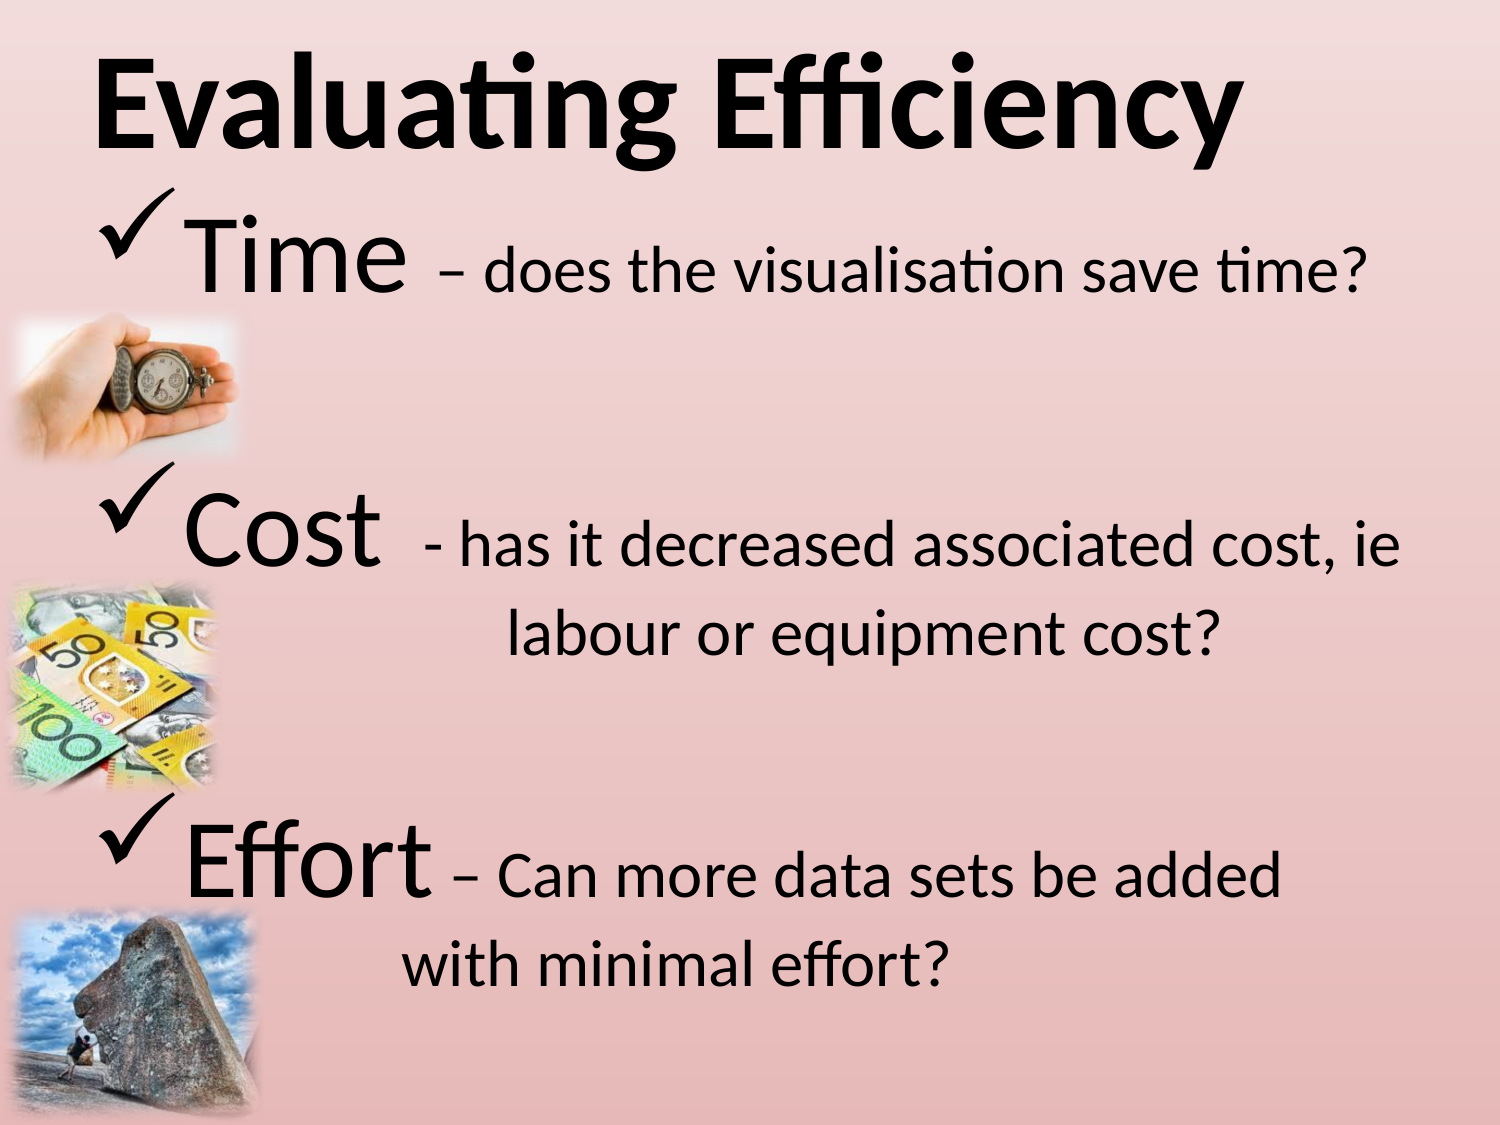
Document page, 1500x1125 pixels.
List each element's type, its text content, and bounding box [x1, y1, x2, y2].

title Evaluating Efficiency [76, 0, 1427, 188]
picture [0, 302, 255, 472]
picture [0, 899, 266, 1125]
list Time – does the visualisation save time? Cost - has it decreased associated cost, ie labour or equipment cost? Effort – Can more data sets be added with minimal effort? [75, 172, 1425, 1125]
picture [0, 573, 225, 799]
